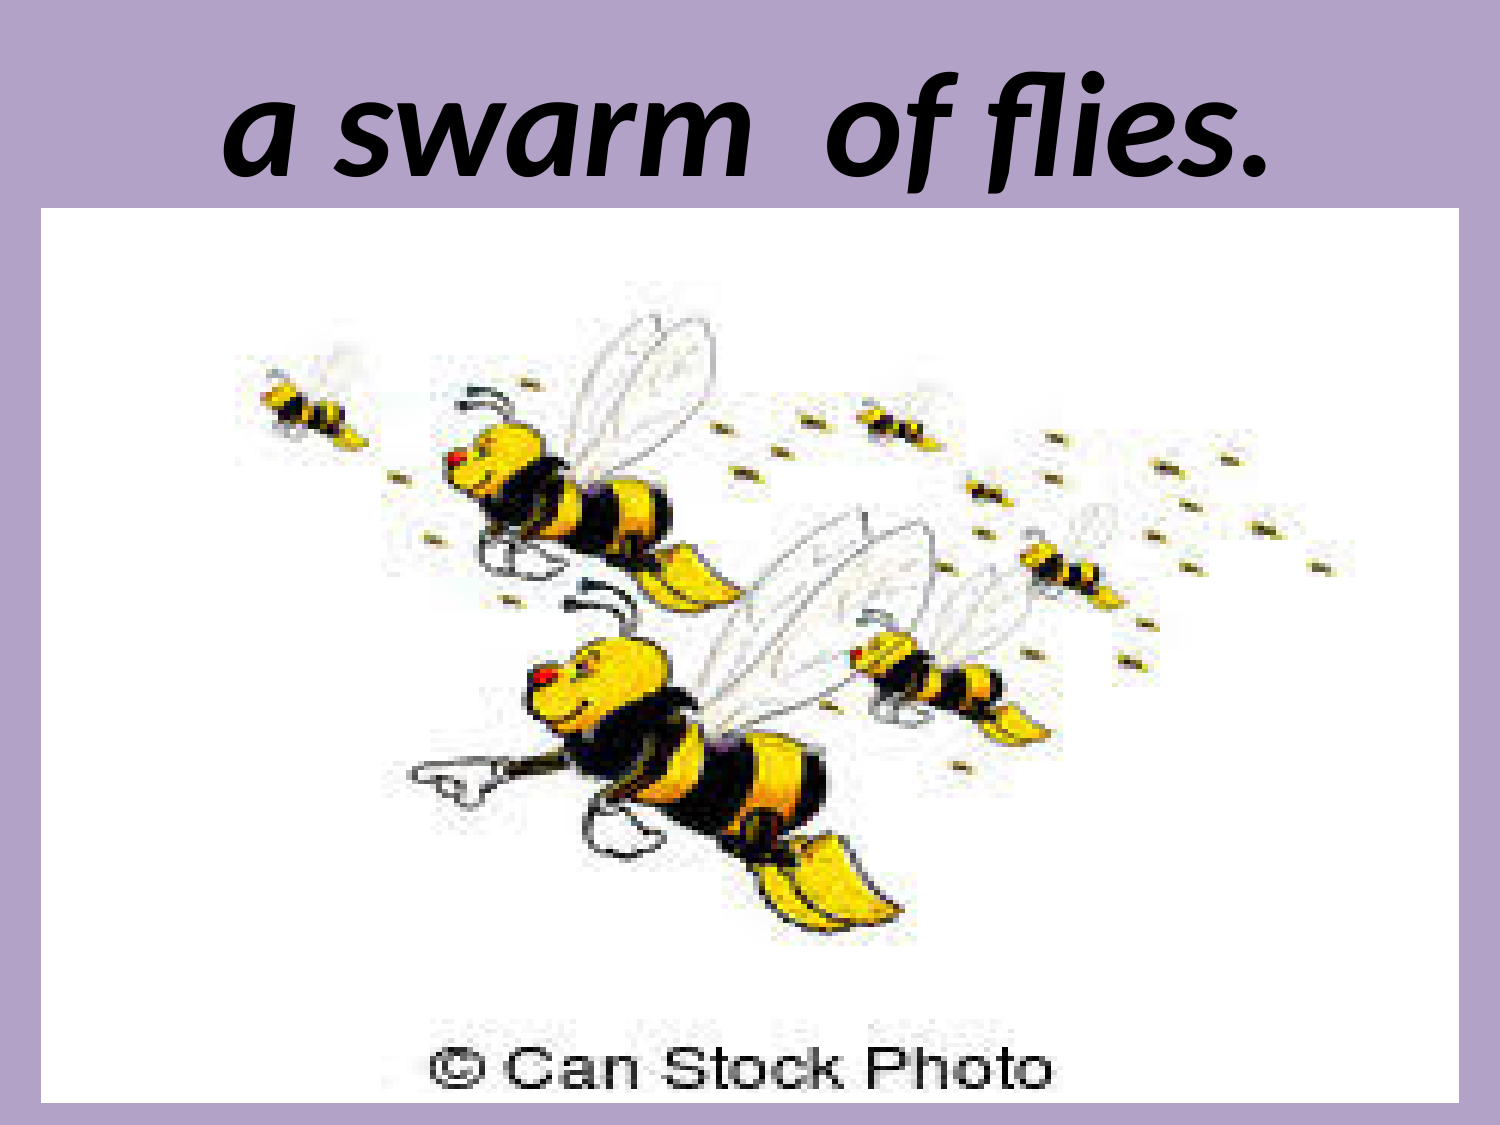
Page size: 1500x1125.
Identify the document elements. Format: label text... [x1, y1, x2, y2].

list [41, 207, 1459, 1104]
title a swarm of flies. [75, 0, 1425, 206]
